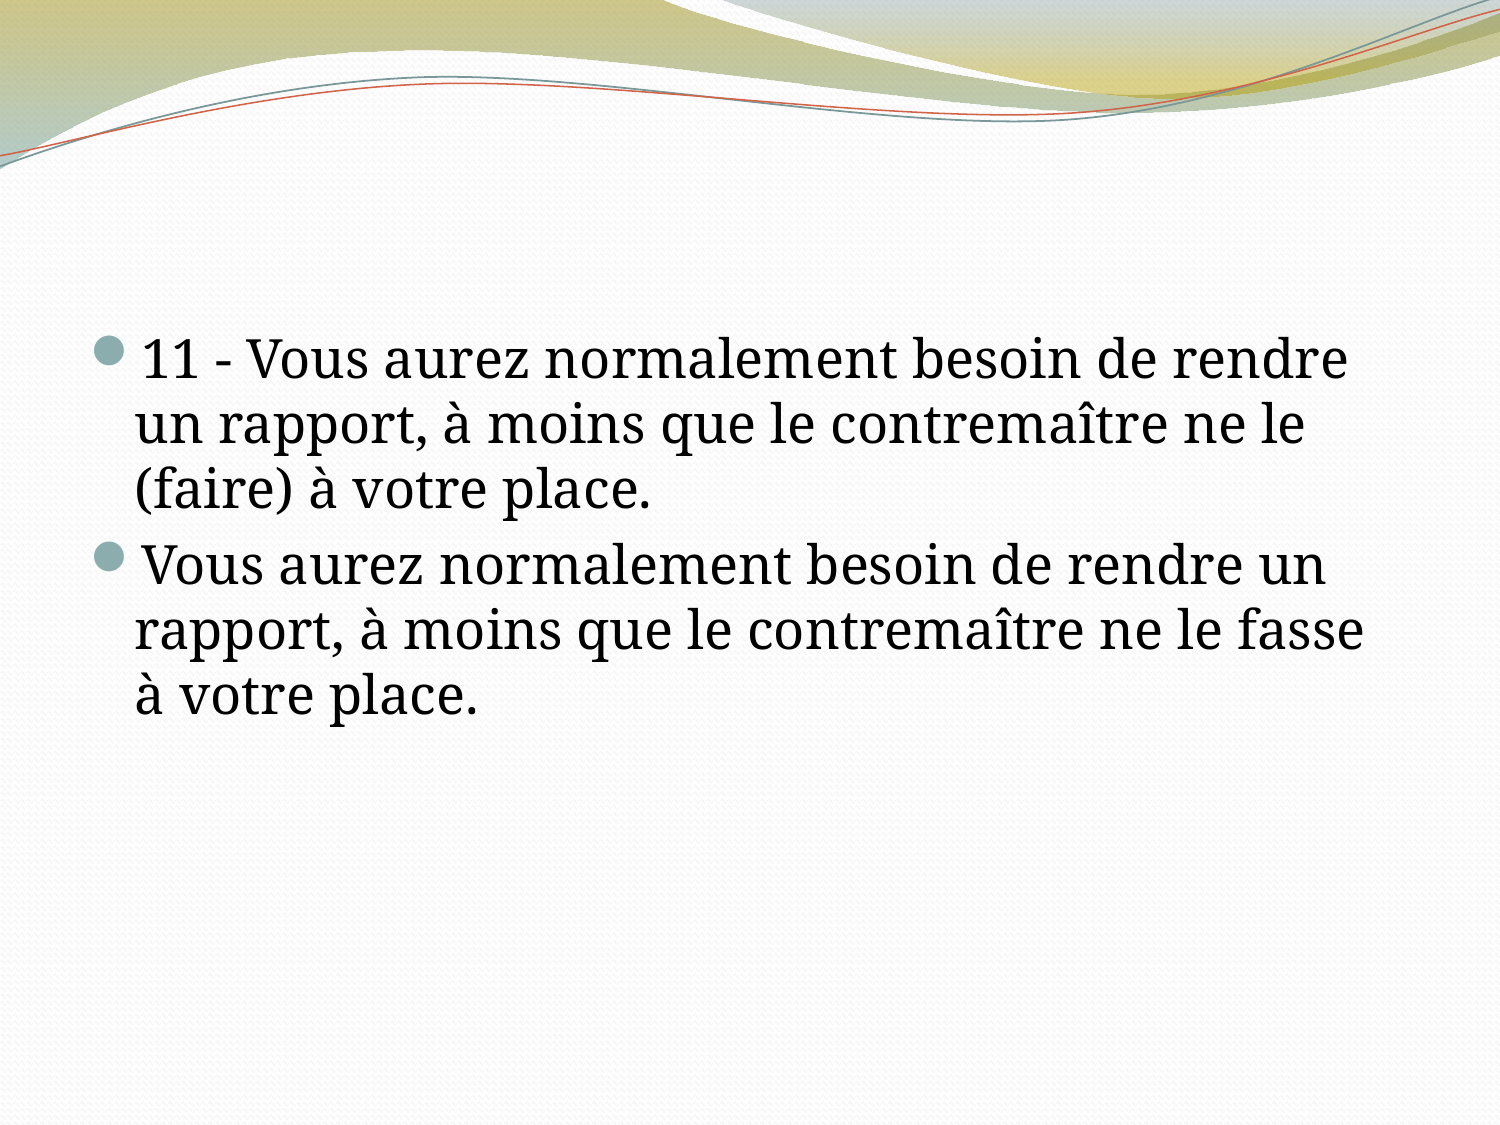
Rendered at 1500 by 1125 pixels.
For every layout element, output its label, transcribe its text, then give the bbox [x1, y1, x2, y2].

list 11 - Vous aurez normalement besoin de rendre un rapport, à moins que le contremaître ne le (faire) à votre place. Vous aurez normalement besoin de rendre un rapport, à moins que le contremaître ne le fasse à votre place. [75, 317, 1425, 1038]
